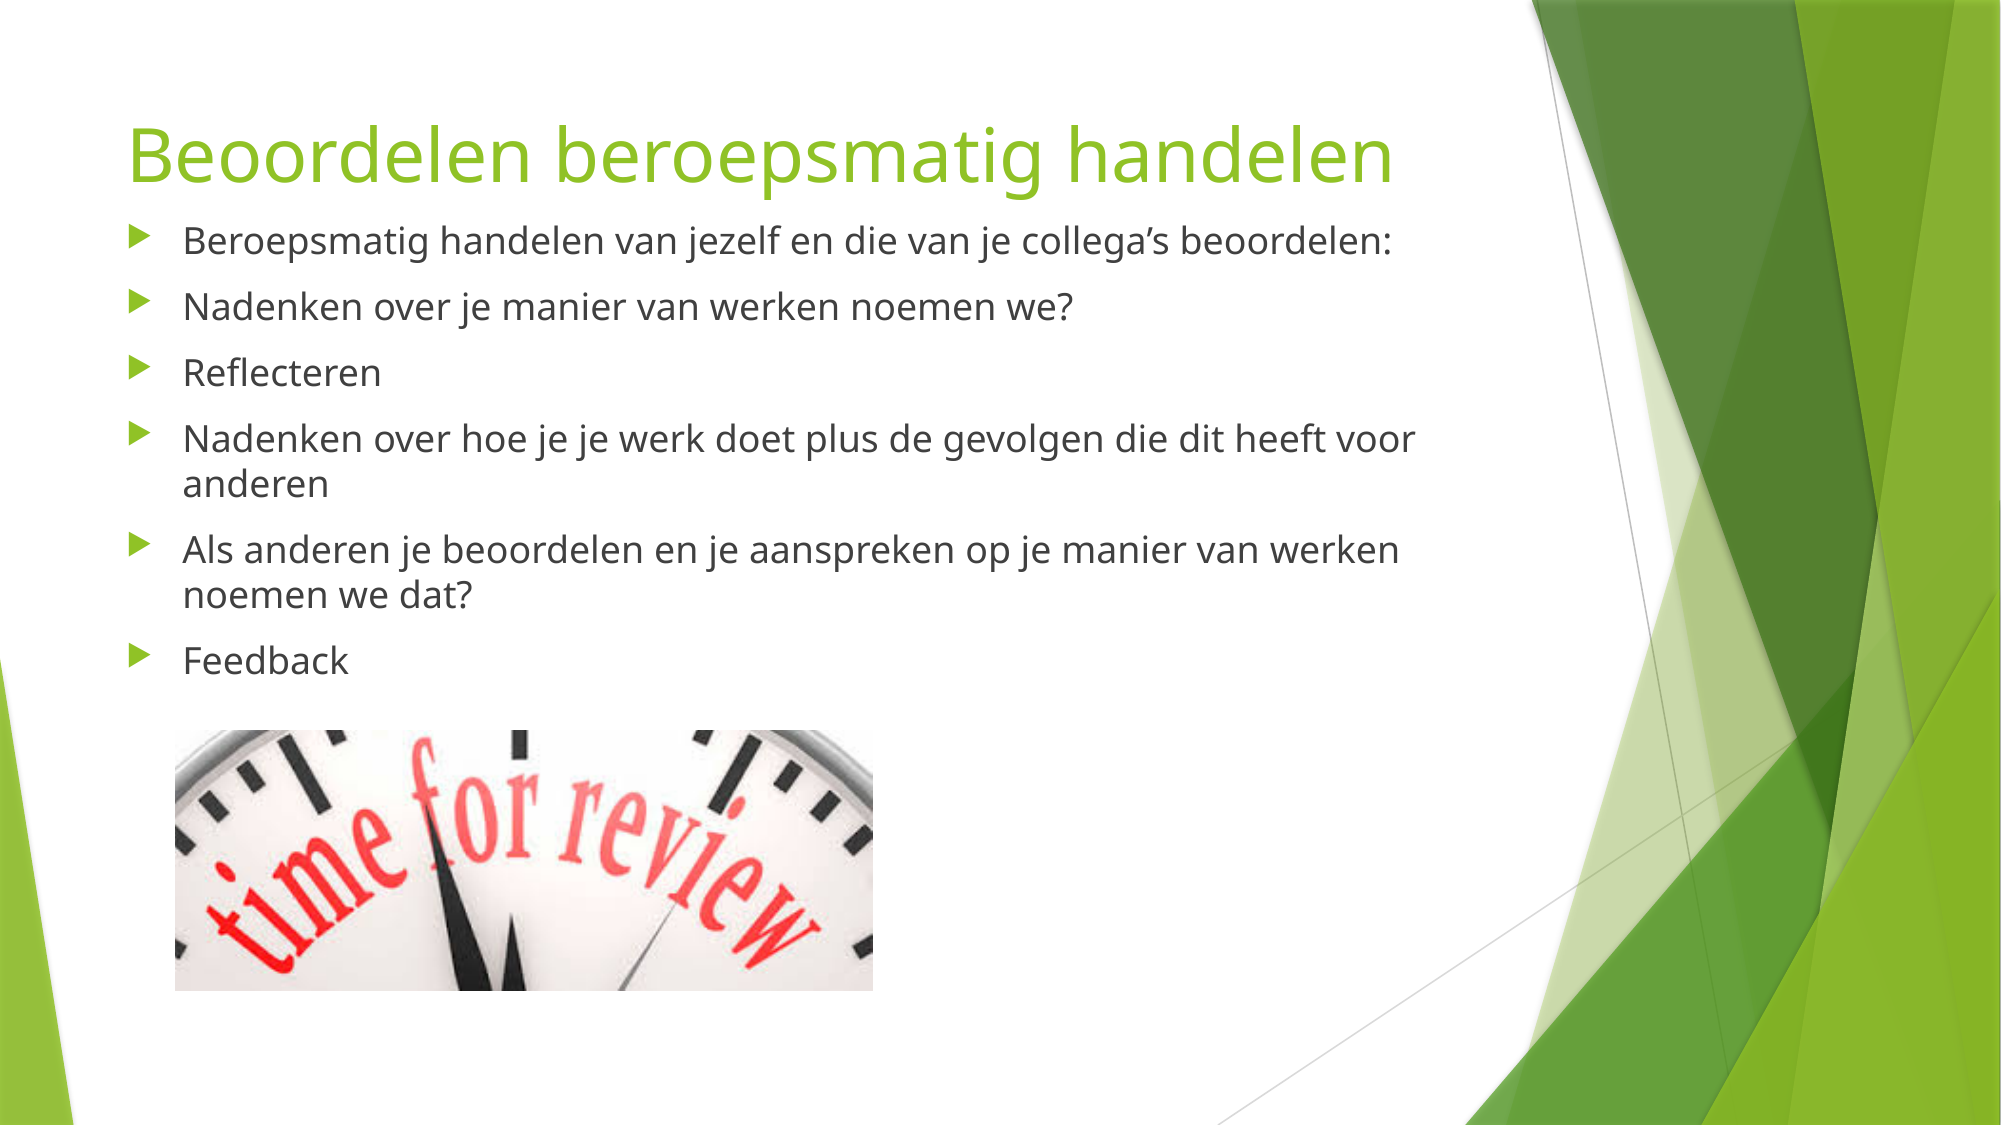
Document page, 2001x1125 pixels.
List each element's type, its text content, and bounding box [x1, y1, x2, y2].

picture [174, 730, 873, 992]
title Beoordelen beroepsmatig handelen [111, 99, 1522, 210]
list Beroepsmatig handelen van jezelf en die van je collega’s beoordelen: Nadenken over je manier van werken noemen we? Reflecteren Nadenken over hoe je je werk doet plus de gevolgen die dit heeft voor anderen Als anderen je beoordelen en je aanspreken op je manier van werken noemen we dat? Feedback [111, 210, 1522, 992]
